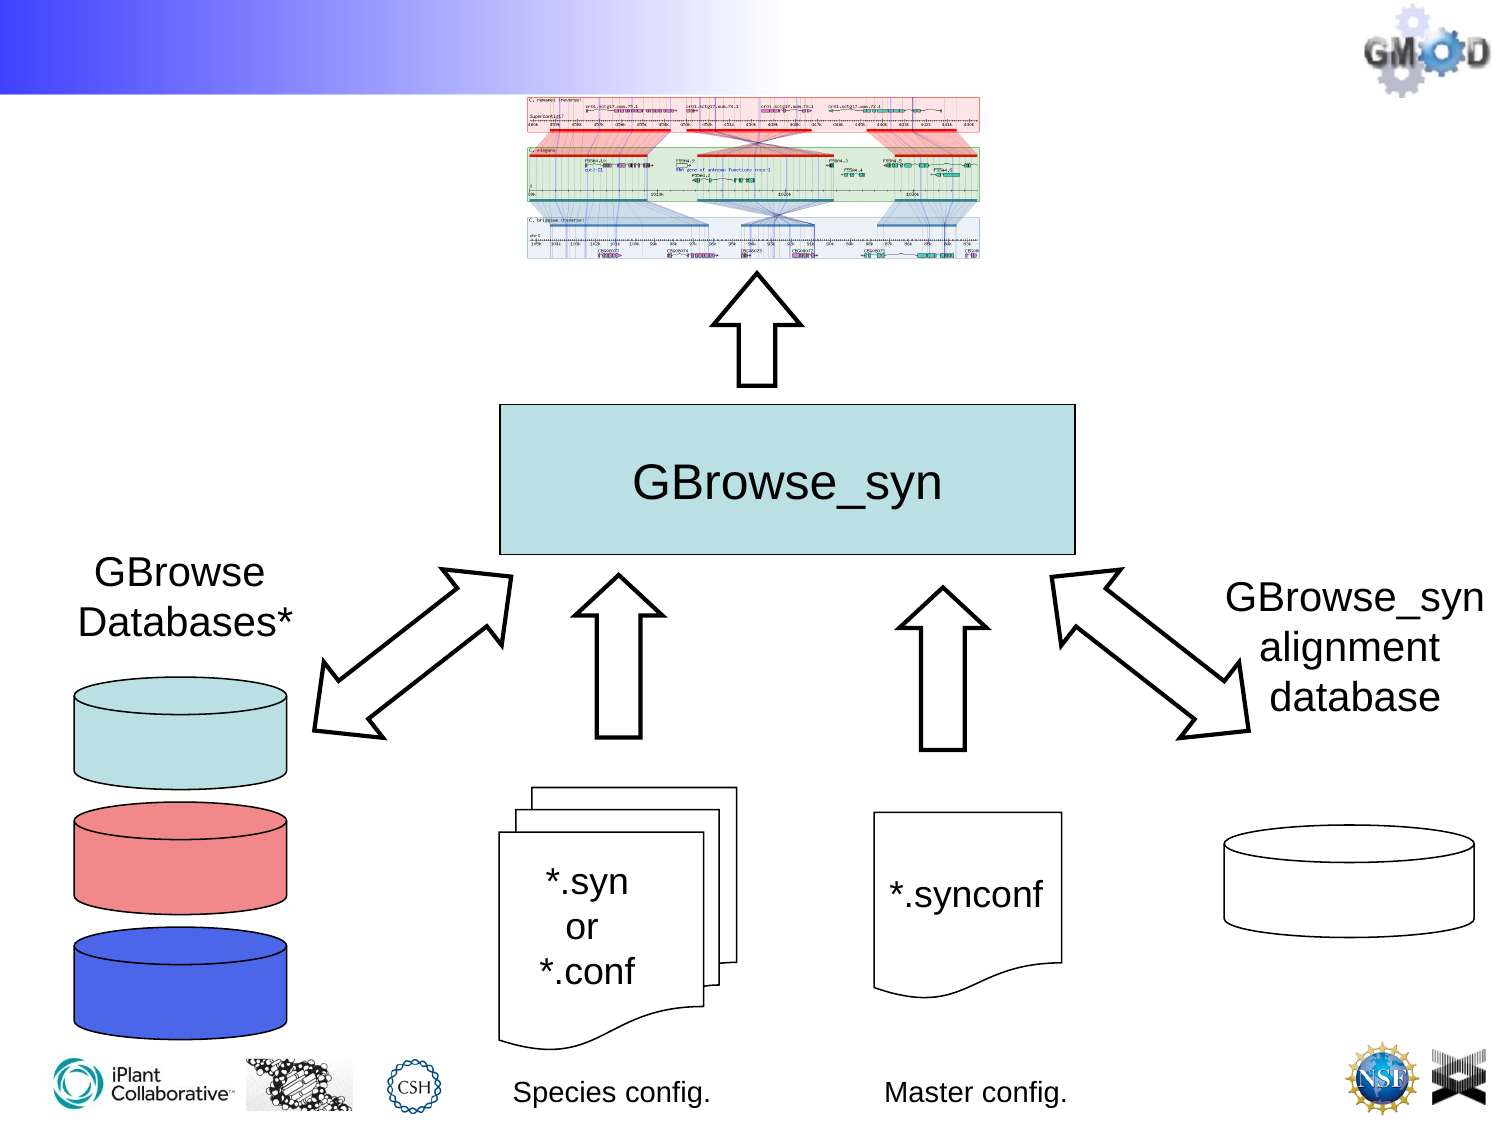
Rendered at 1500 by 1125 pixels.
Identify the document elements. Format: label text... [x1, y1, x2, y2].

text_box GBrowse_syn [500, 404, 1076, 555]
text_box [74, 677, 287, 790]
text_box [499, 787, 737, 1050]
text_box [74, 927, 287, 1040]
text_box [314, 569, 512, 738]
text_box [74, 802, 287, 915]
text_box [874, 812, 1062, 998]
text_box [574, 574, 663, 738]
picture [246, 1056, 353, 1113]
text_box *.synconf [874, 862, 1059, 923]
text_box GBrowse_syn alignment database [1210, 562, 1500, 728]
text_box [1051, 569, 1249, 739]
text_box *.syn or *.conf [524, 849, 650, 1001]
picture [39, 1053, 240, 1115]
picture [382, 1054, 442, 1116]
text_box GBrowse Databases* [62, 537, 309, 653]
text_box [713, 273, 801, 386]
text_box [899, 587, 987, 750]
picture [1344, 1040, 1420, 1116]
picture [1431, 1049, 1487, 1105]
text_box [1224, 825, 1475, 938]
picture [525, 97, 981, 261]
text_box Species config. Master config. [497, 1065, 1084, 1116]
